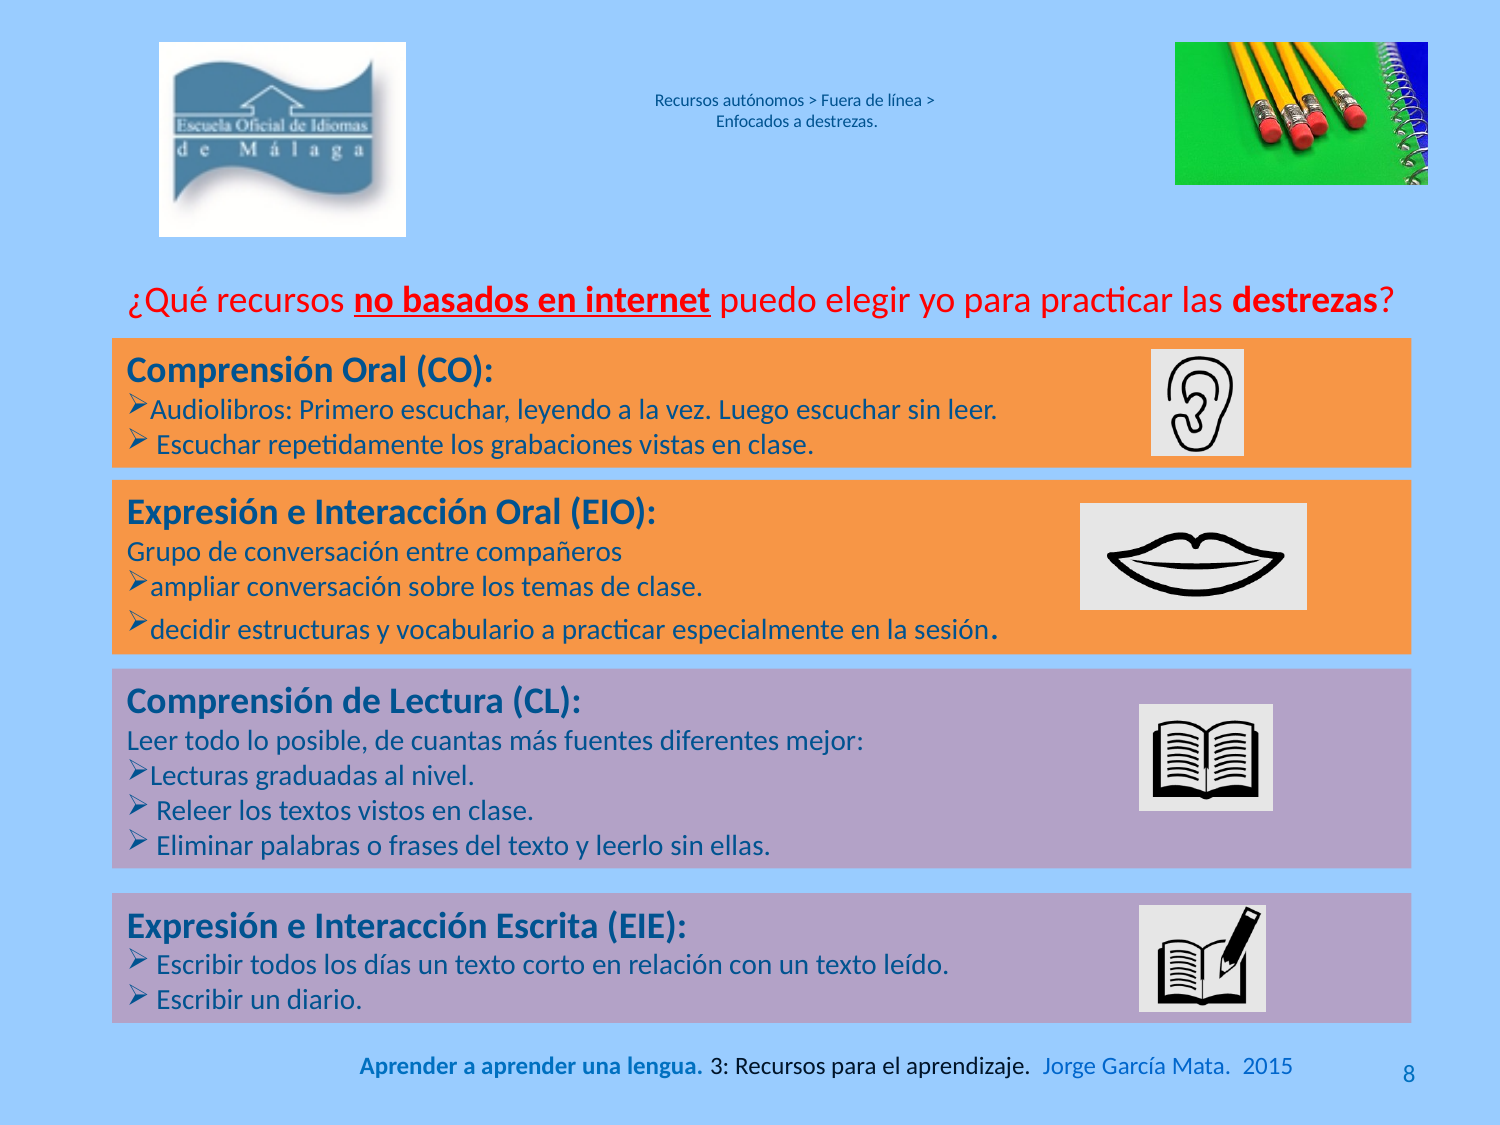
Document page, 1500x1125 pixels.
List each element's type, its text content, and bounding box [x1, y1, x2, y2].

picture [1080, 503, 1307, 610]
picture [1151, 349, 1244, 457]
picture [1139, 703, 1273, 811]
footer Aprender a aprender una lengua. 3: Recursos para el aprendizaje. Jorge García Mata. 2015 [336, 1046, 1317, 1083]
text_box Expresión e Interacción Escrita (EIE): Escribir todos los días un texto corto en relación con un texto leído. Escribir un diario. [112, 893, 1412, 1023]
title Recursos autónomos > Fuera de línea > Enfocados a destrezas. [442, 54, 1152, 183]
picture [1139, 904, 1266, 1012]
text_box Comprensión Oral (CO): Audiolibros: Primero escuchar, leyendo a la vez. Luego escuchar sin leer. Escuchar repetidamente los grabaciones vistas en clase. [112, 338, 1412, 468]
slide_number 8 [1387, 1042, 1425, 1103]
picture [1174, 42, 1428, 185]
text_box ¿Qué recursos no basados en internet puedo elegir yo para practicar las destrezas? [112, 267, 1435, 327]
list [159, 42, 406, 237]
text_box Comprensión de Lectura (CL): Leer todo lo posible, de cuantas más fuentes diferentes mejor: Lecturas graduadas al nivel. Releer los textos vistos en clase. Eliminar palabras o frases del texto y leerlo sin ellas. [112, 668, 1412, 869]
text_box Expresión e Interacción Oral (EIO): Grupo de conversación entre compañeros ampliar conversación sobre los temas de clase. decidir estructuras y vocabulario a practicar especialmente en la sesión. [112, 479, 1412, 655]
